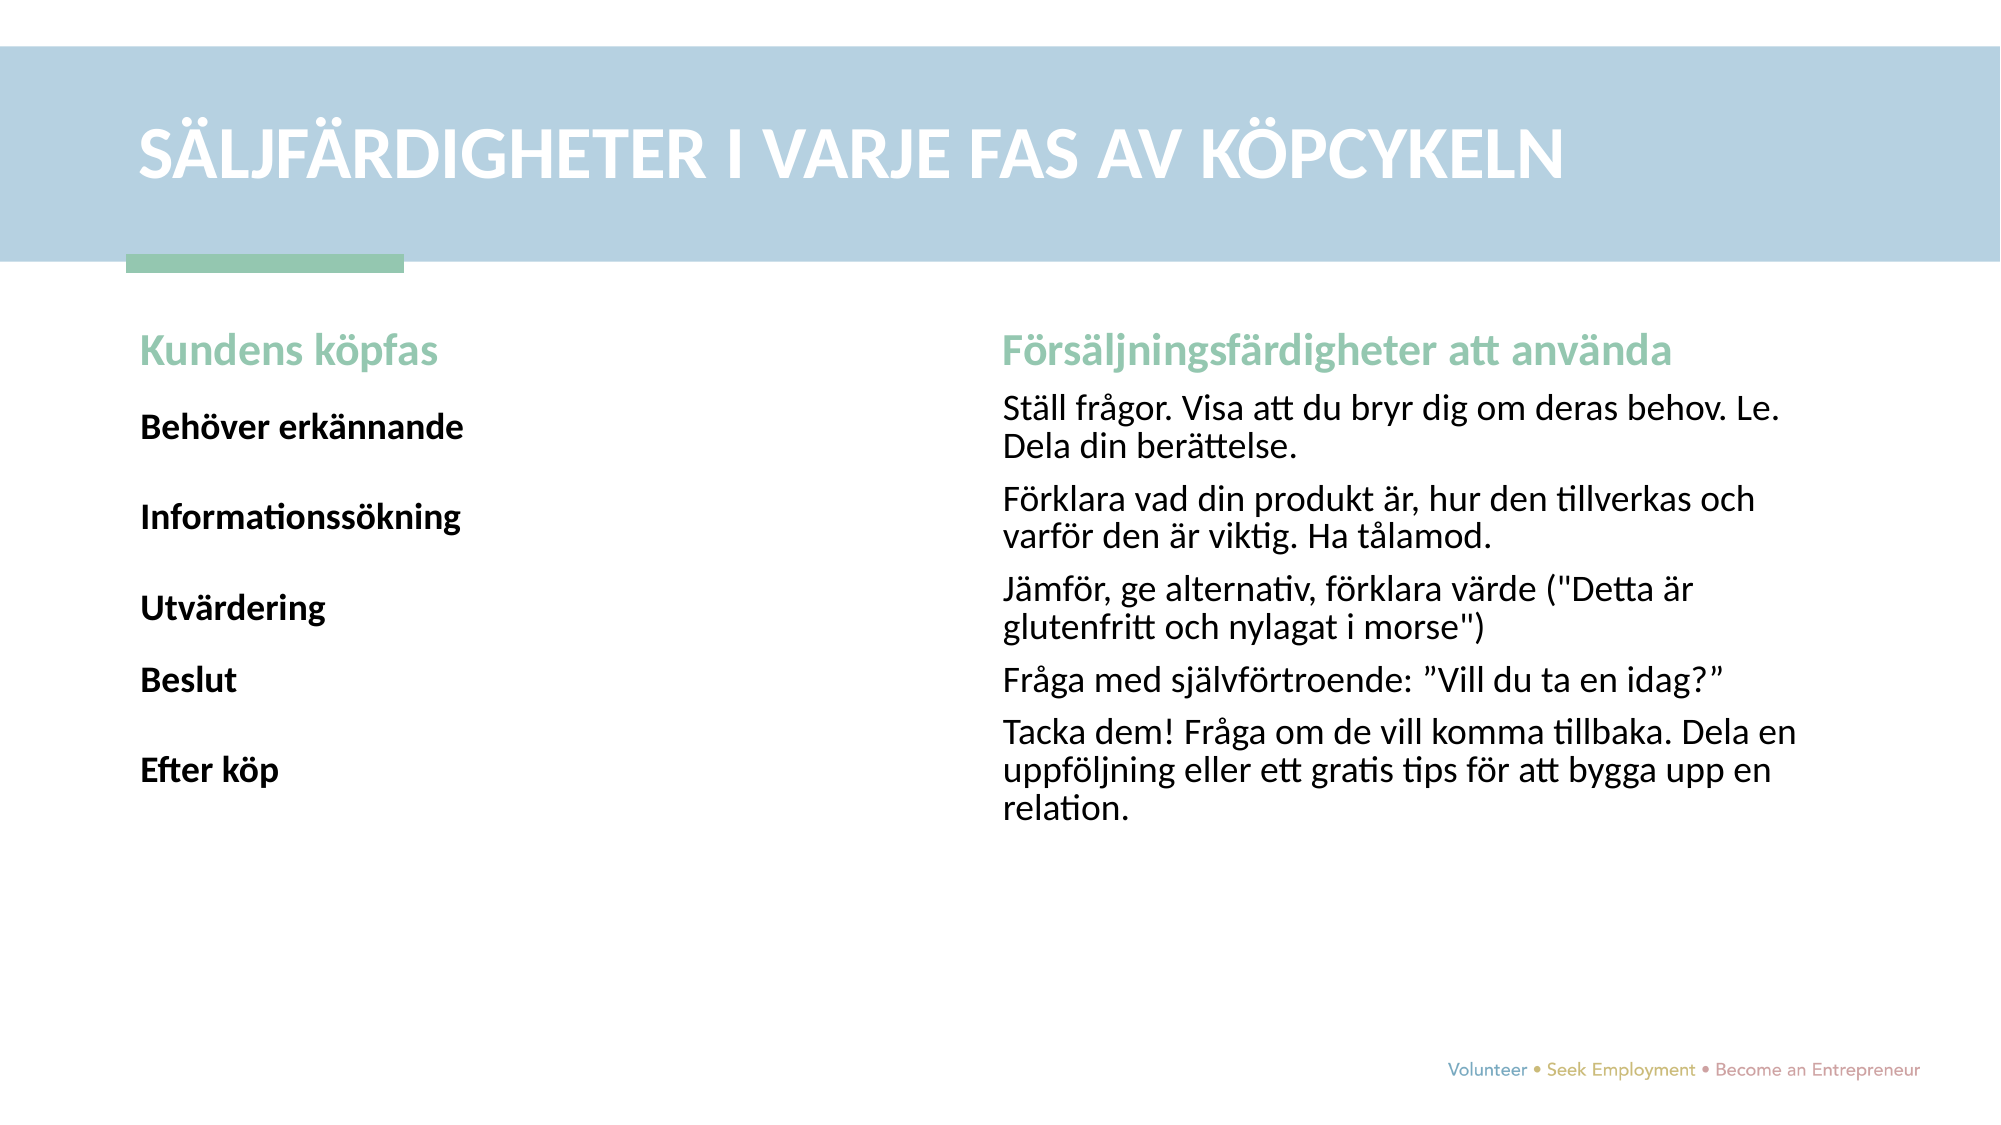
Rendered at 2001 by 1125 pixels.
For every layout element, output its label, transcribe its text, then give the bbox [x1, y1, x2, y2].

table_header Försäljningsfärdigheter att använda [988, 324, 1850, 385]
table_cell Informationssökning [125, 475, 988, 566]
table_cell Efter köp [125, 709, 988, 837]
table_cell Tacka dem! Fråga om de vill komma tillbaka. Dela en uppföljning eller ett gratis tips för att bygga upp en relation. [988, 709, 1850, 837]
picture [1418, 1046, 1971, 1103]
table_cell Fråga med självförtroende: ”Vill du ta en idag?” [988, 656, 1850, 709]
table_cell Förklara vad din produkt är, hur den tillverkas och varför den är viktig. Ha tålamod. [988, 475, 1850, 566]
table_header Kundens köpfas [125, 324, 988, 385]
table_cell Utvärdering [125, 566, 988, 656]
list SÄLJFÄRDIGHETER I VARJE FAS AV KÖPCYKELN [123, 62, 1796, 247]
table_cell Behöver erkännande [125, 385, 988, 475]
table_cell Jämför, ge alternativ, förklara värde ("Detta är glutenfritt och nylagat i morse") [988, 566, 1850, 656]
table_cell Ställ frågor. Visa att du bryr dig om deras behov. Le. Dela din berättelse. [988, 385, 1850, 475]
table_cell Beslut [125, 656, 988, 709]
